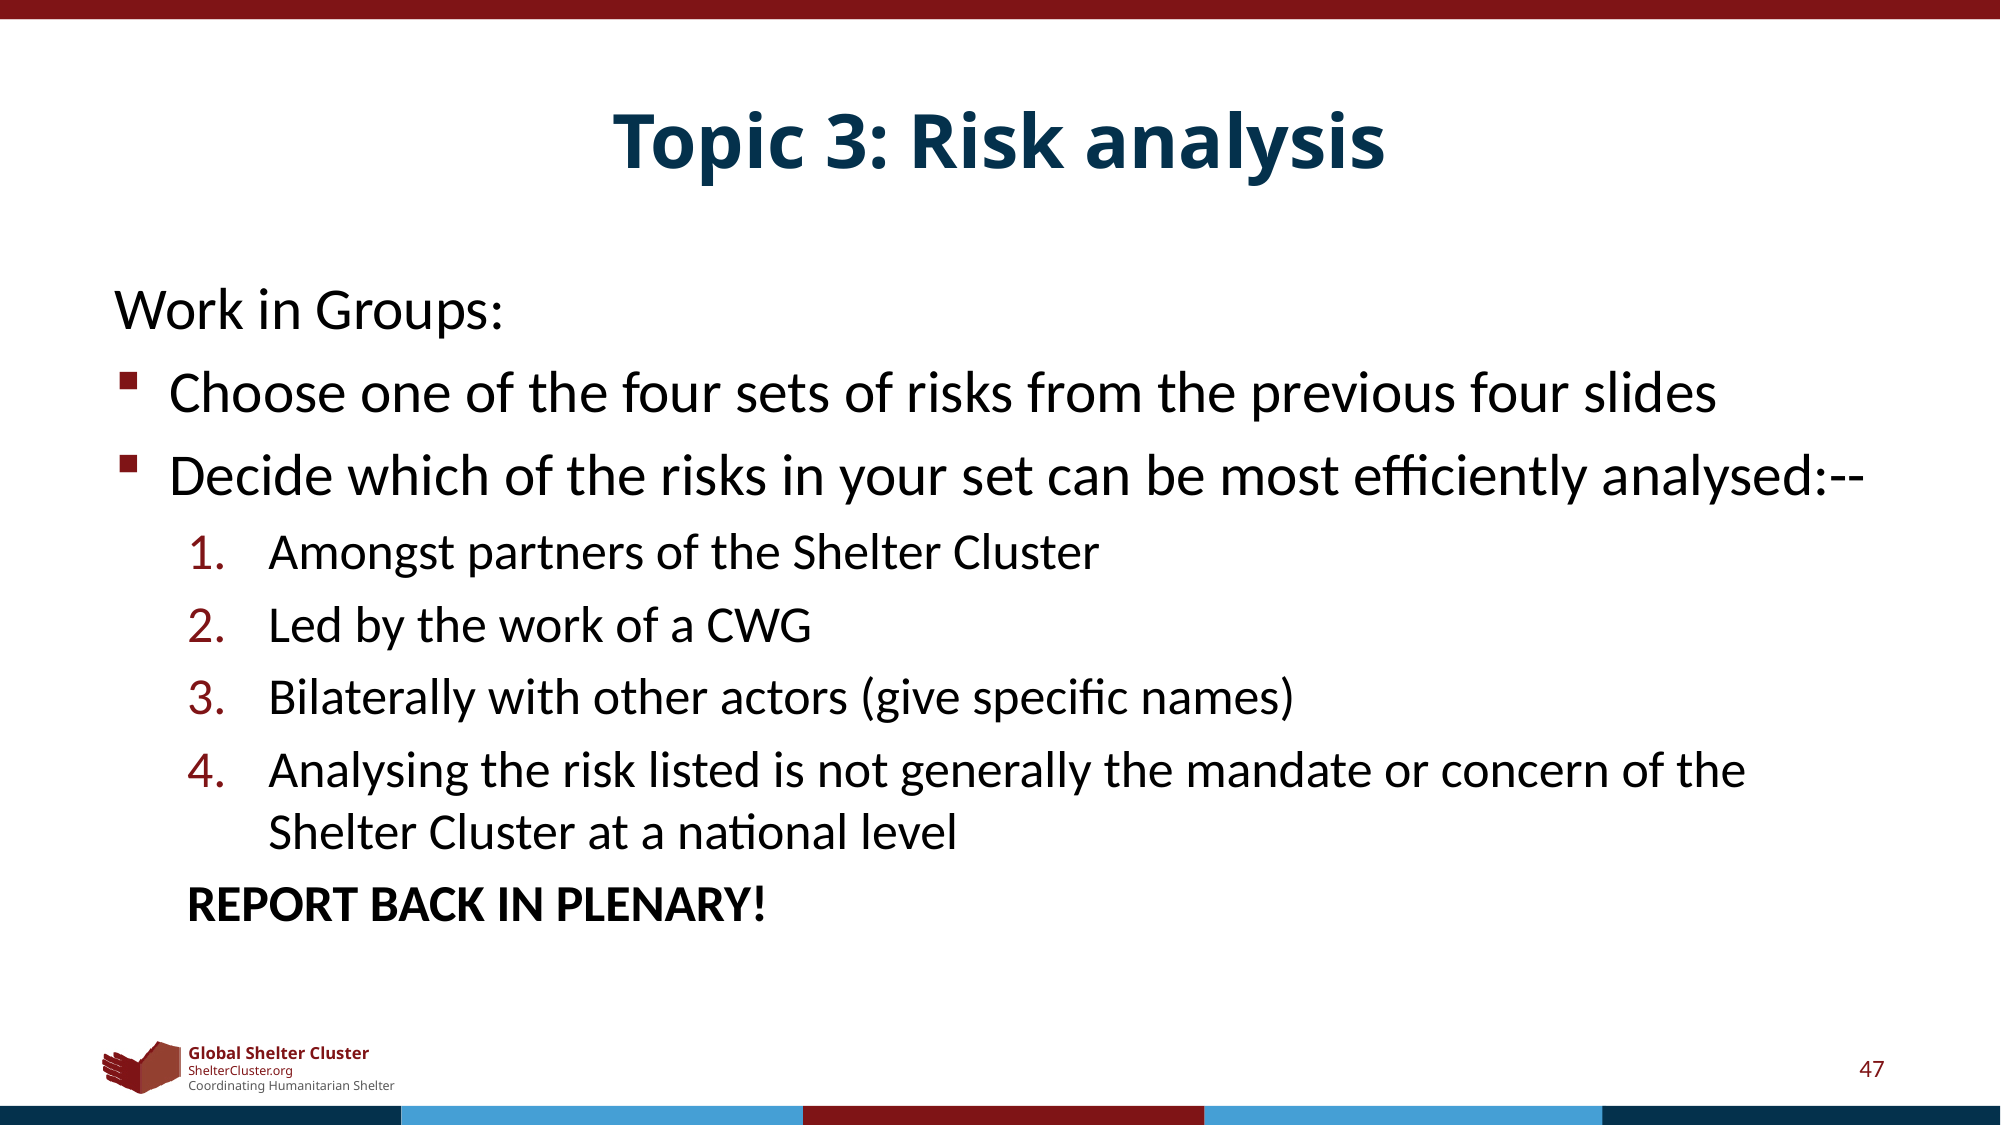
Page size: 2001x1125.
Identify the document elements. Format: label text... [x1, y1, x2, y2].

slide_number 47 [1433, 1037, 1900, 1098]
list Work in Groups: Choose one of the four sets of risks from the previous four slides Decide which of the risks in your set can be most efficiently analysed:-- Amongst partners of the Shelter Cluster Led by the work of a CWG Bilaterally with other actors (give specific names) Analysing the risk listed is not generally the mandate or concern of the Shelter Cluster at a national level REPORT BACK IN PLENARY! [99, 262, 1900, 1005]
title Topic 3: Risk analysis [99, 45, 1900, 233]
picture [102, 1041, 181, 1094]
